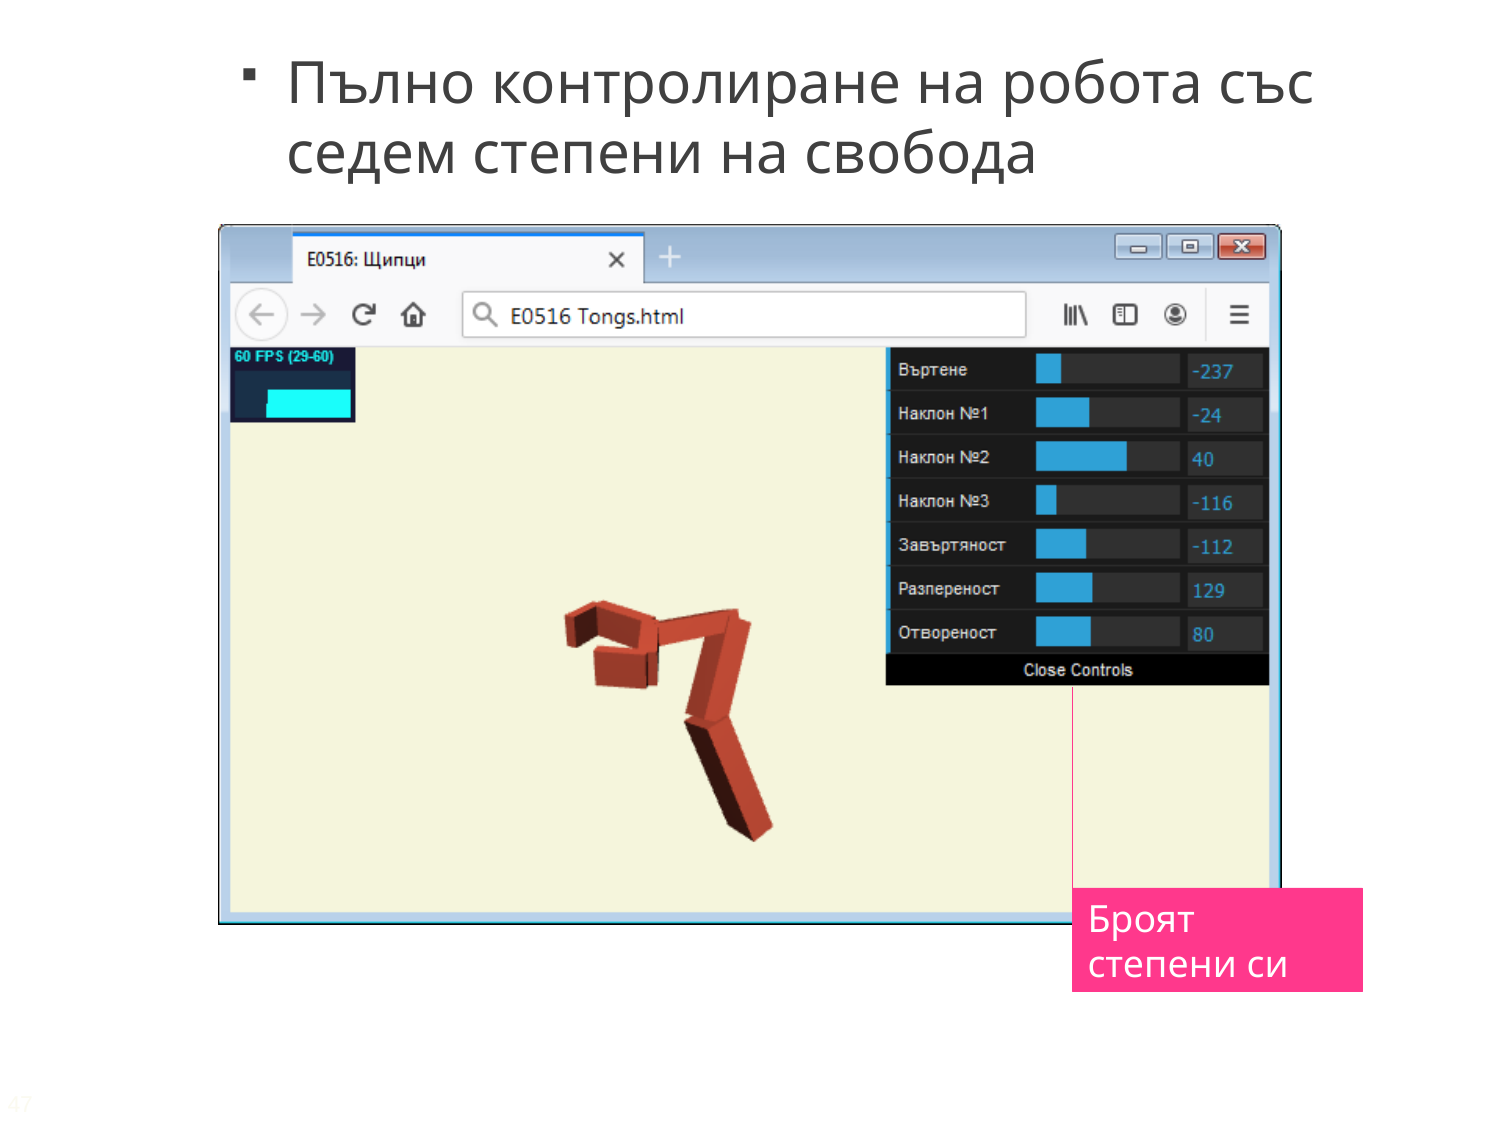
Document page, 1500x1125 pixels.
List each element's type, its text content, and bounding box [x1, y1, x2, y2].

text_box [1072, 687, 1363, 992]
picture [218, 224, 1282, 926]
list Пълно контролиране на робота със седем степени на свобода [150, 37, 1488, 1113]
